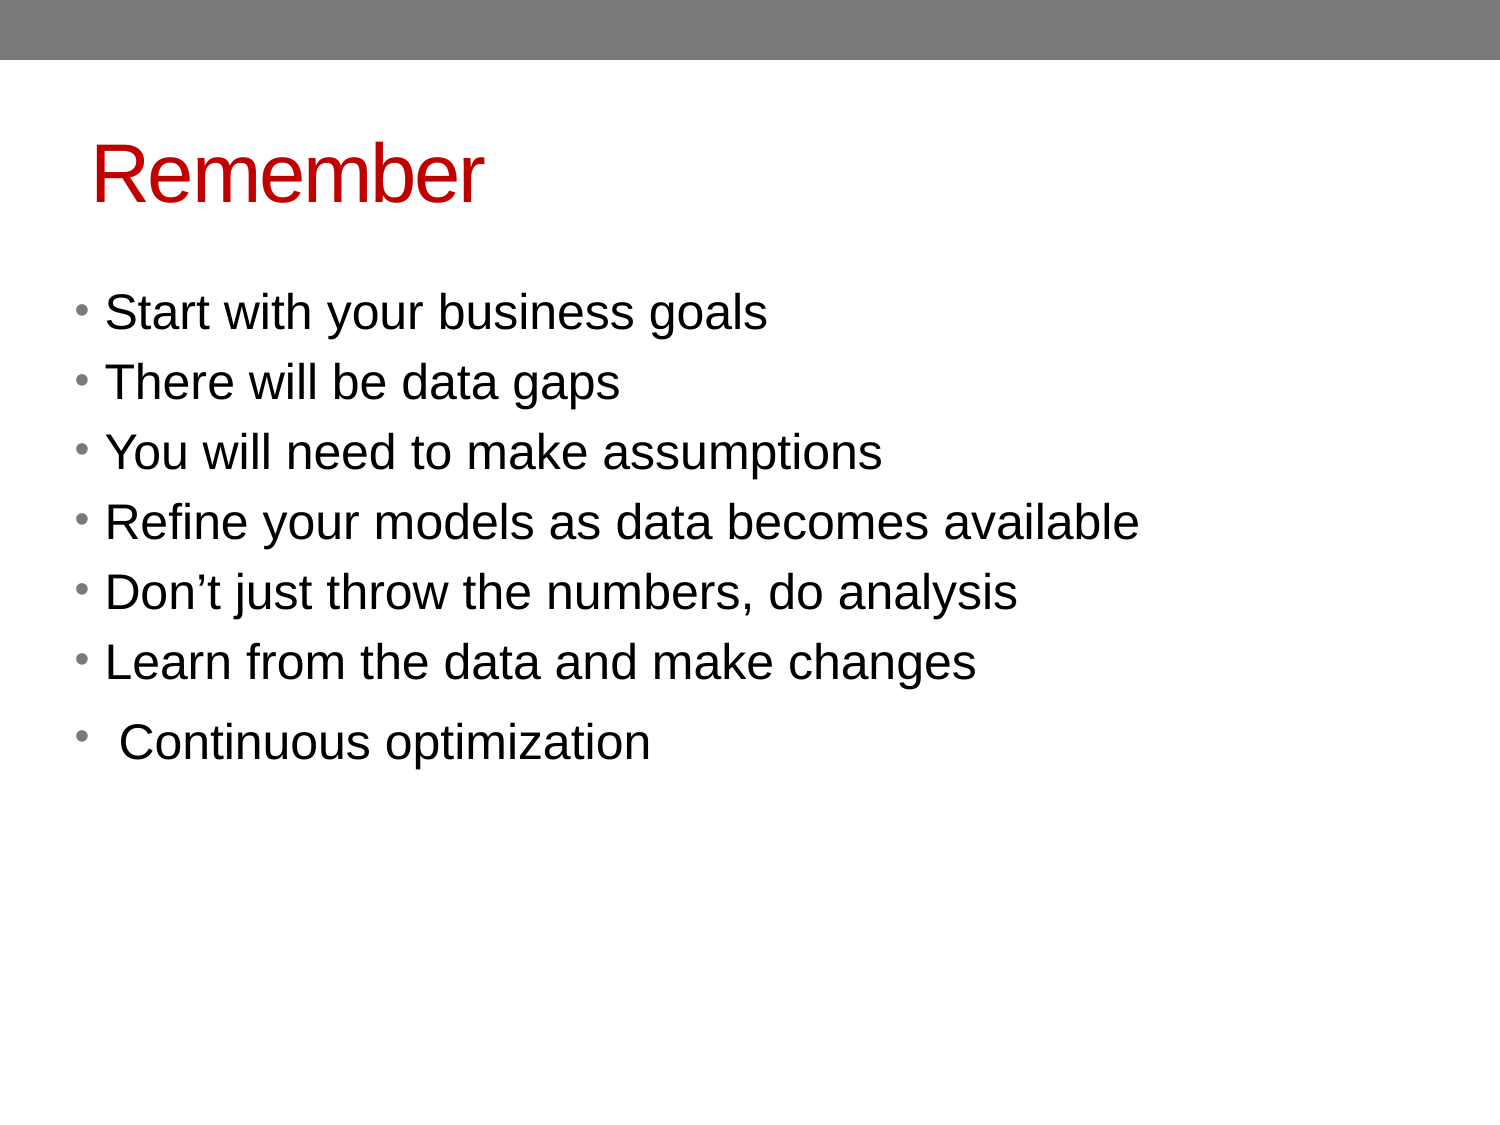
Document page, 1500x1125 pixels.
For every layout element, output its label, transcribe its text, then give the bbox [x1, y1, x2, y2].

title Remember [75, 87, 1425, 250]
text_box Start with your business goals There will be data gaps You will need to make assumptions Refine your models as data becomes available Don’t just throw the numbers, do analysis Learn from the data and make changes Continuous optimization is key to success [74, 279, 1413, 900]
